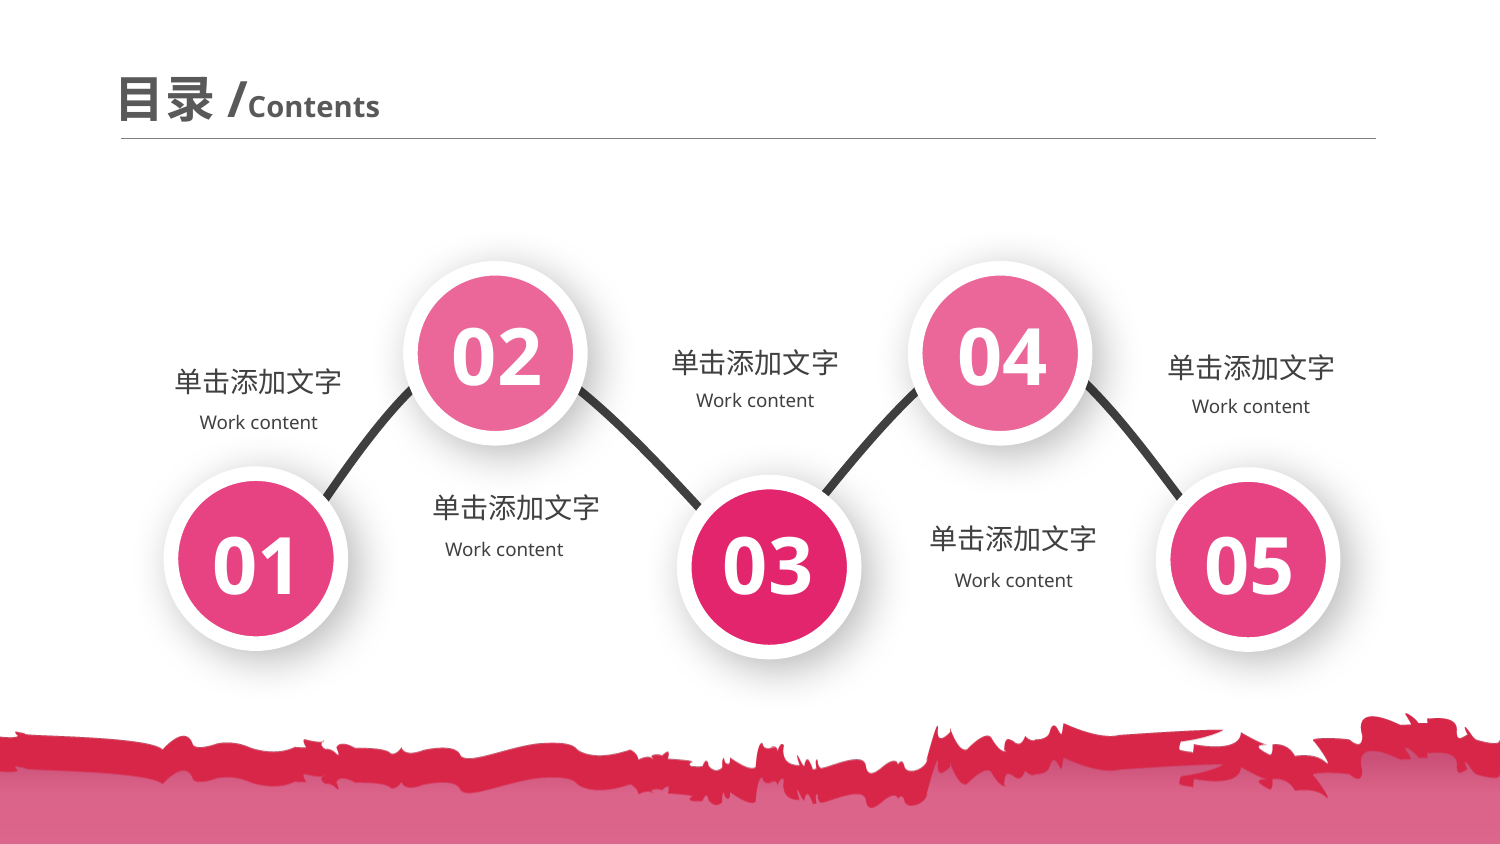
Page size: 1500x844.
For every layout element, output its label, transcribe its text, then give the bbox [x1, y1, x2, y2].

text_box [170, 473, 341, 644]
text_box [652, 339, 858, 418]
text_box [1139, 345, 1363, 423]
picture [0, 713, 1500, 844]
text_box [915, 268, 1086, 439]
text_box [684, 482, 855, 653]
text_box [1163, 474, 1334, 645]
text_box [412, 484, 618, 566]
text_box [915, 516, 1112, 598]
text_box 目录/Contents [100, 56, 471, 139]
text_box [838, 406, 1163, 560]
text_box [410, 268, 581, 439]
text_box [147, 358, 370, 440]
text_box [341, 405, 684, 572]
